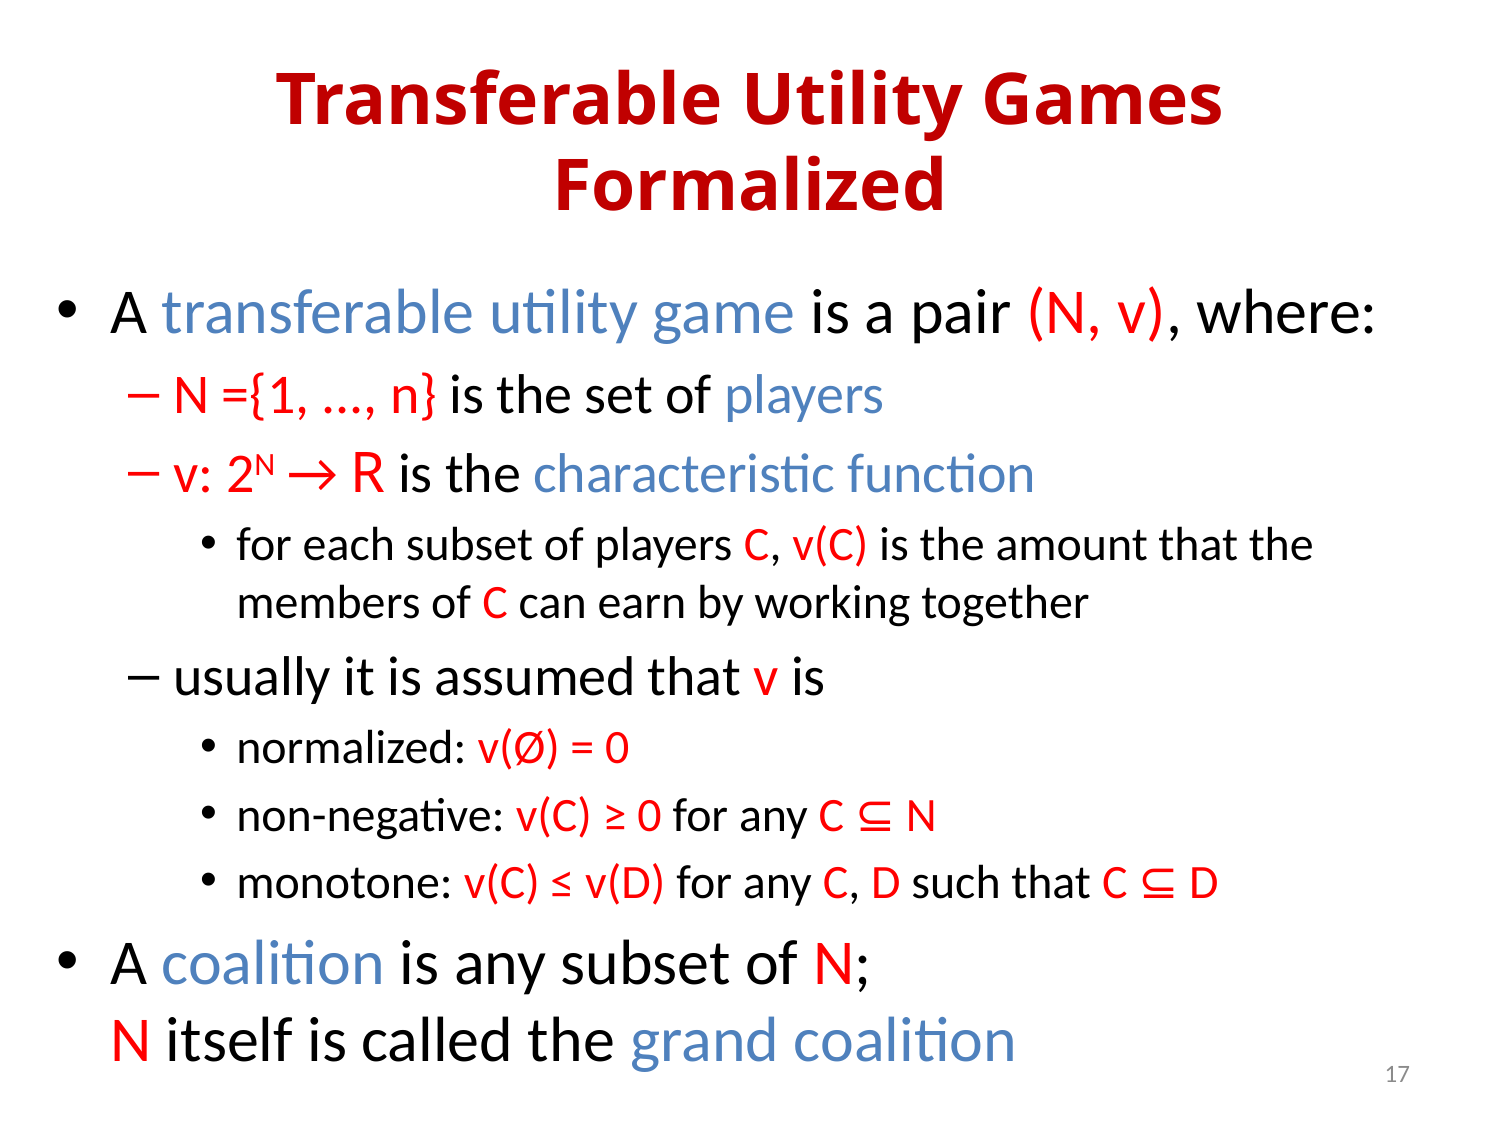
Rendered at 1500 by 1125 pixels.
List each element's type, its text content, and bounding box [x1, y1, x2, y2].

list A transferable utility game is a pair (N, v), where: N ={1, ..., n} is the set of players v: 2N → R is the characteristic function for each subset of players C, v(C) is the amount that the members of C can earn by working together usually it is assumed that v is normalized: v(Ø) = 0 non-negative: v(C) ≥ 0 for any C ⊆ N monotone: v(C) ≤ v(D) for any C, D such that C ⊆ D A coalition is any subset of N; N itself is called the grand coalition [41, 262, 1459, 1083]
title Transferable Utility Games Formalized [75, 45, 1425, 233]
slide_number 17 [1074, 1042, 1425, 1103]
